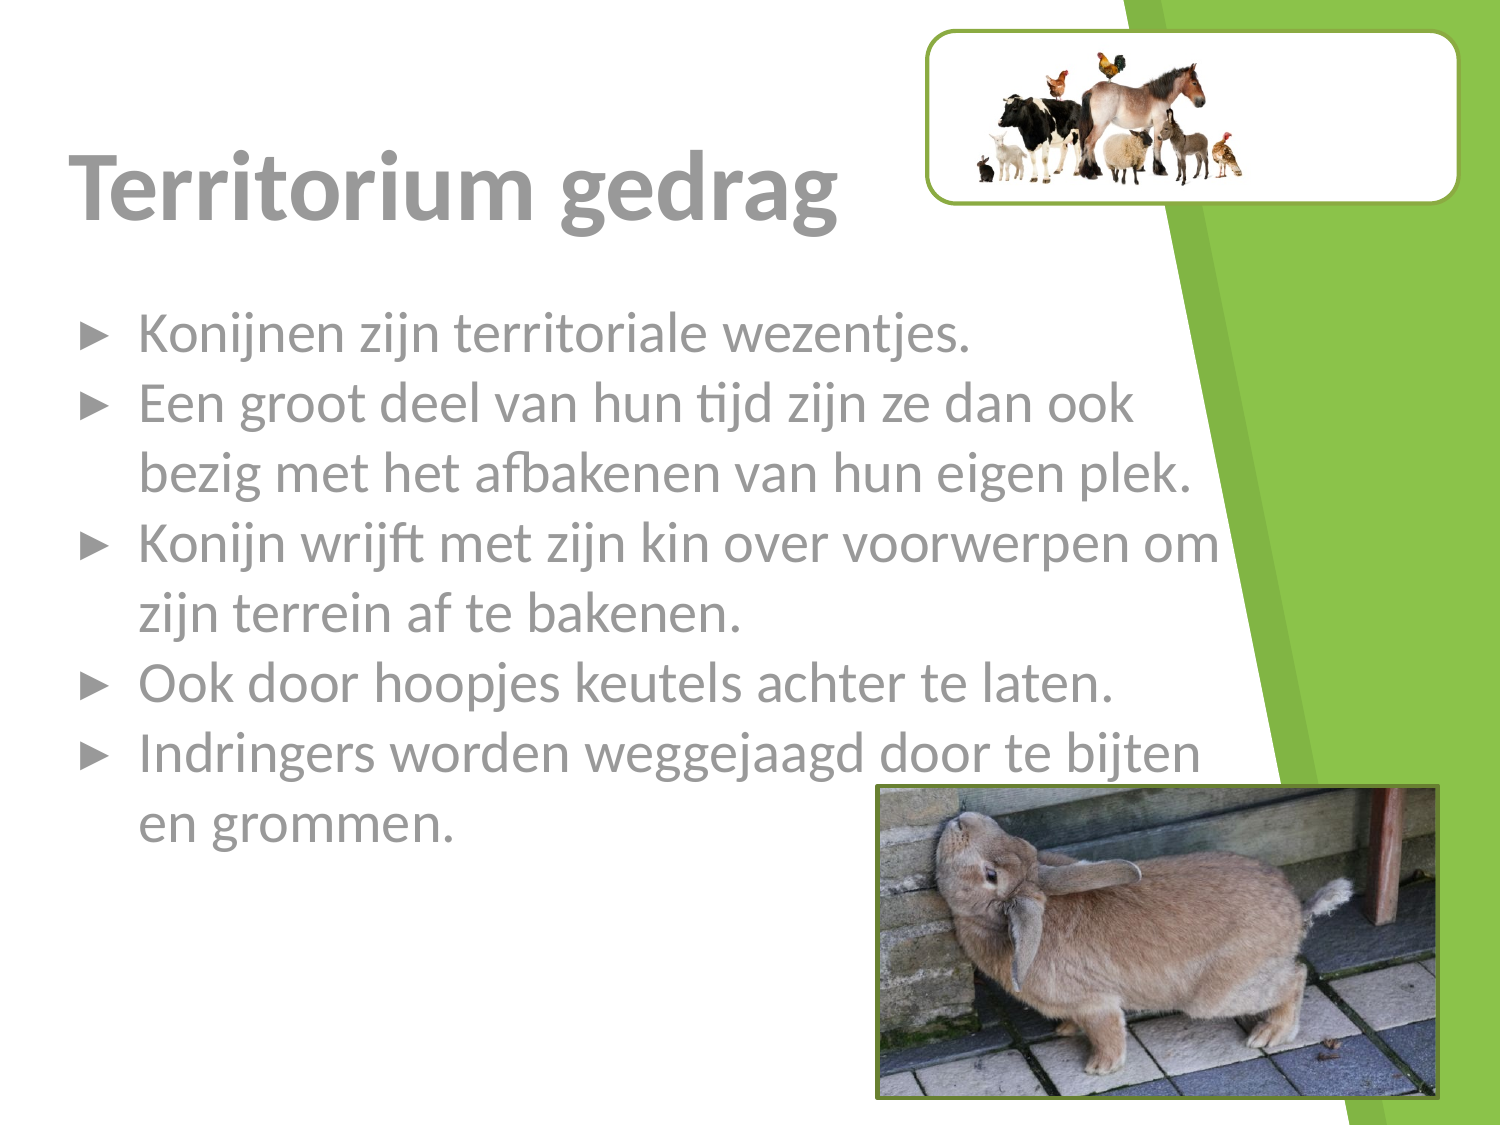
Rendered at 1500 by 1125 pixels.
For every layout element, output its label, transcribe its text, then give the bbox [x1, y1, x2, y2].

title Territorium gedrag [53, 149, 927, 256]
text_box [925, 28, 1461, 206]
picture [879, 787, 1436, 1096]
picture [974, 42, 1260, 191]
list Konijnen zijn territoriale wezentjes. Een groot deel van hun tijd zijn ze dan ook bezig met het afbakenen van hun eigen plek. Konijn wrijft met zijn kin over voorwerpen om zijn terrein af te bakenen. Ook door hoopjes keutels achter te laten. Indringers worden weggejaagd door te bijten en grommen. [64, 278, 1270, 1071]
